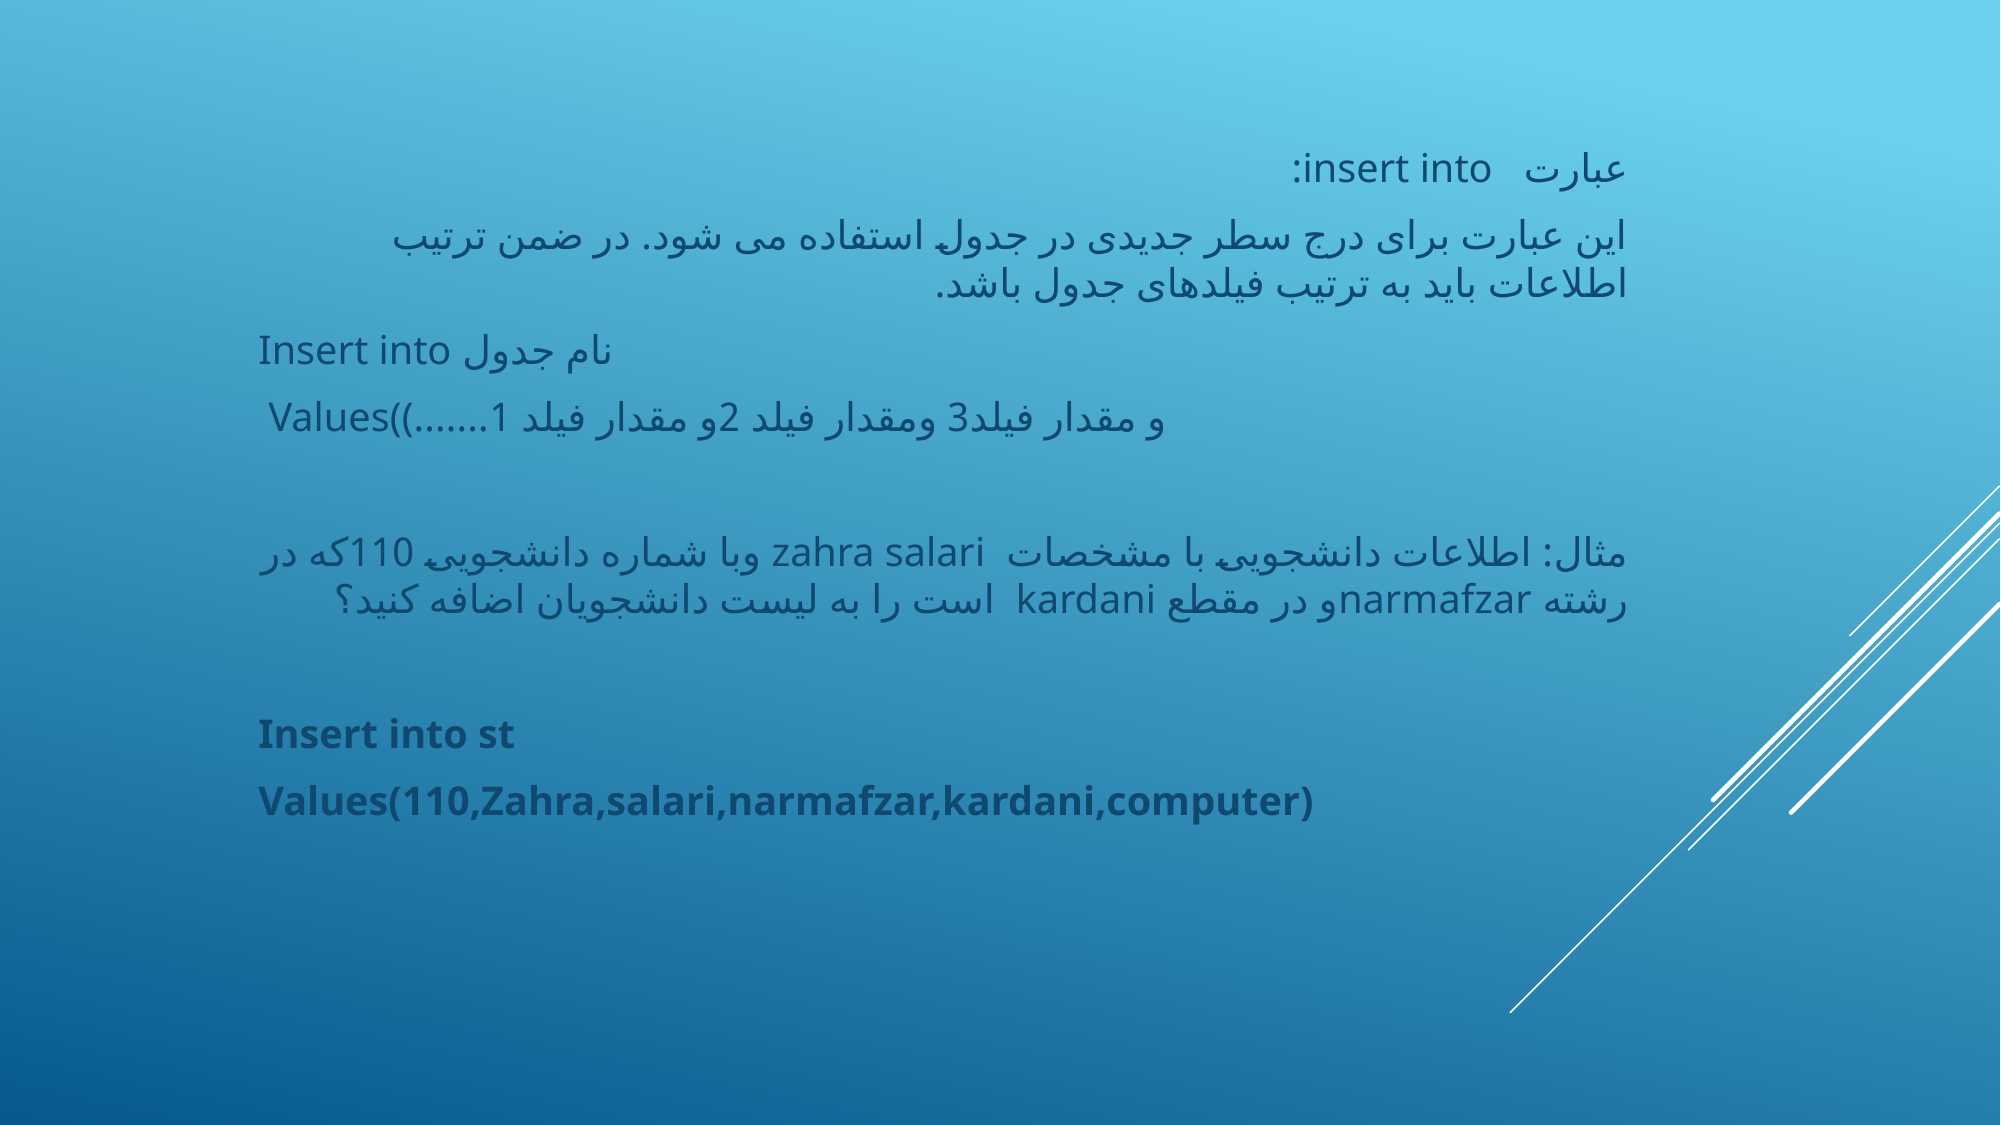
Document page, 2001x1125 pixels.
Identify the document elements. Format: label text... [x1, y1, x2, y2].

list عبارت insert into: این عبارت برای درج سطر جدیدی در جدول استفاده می شود. در ضمن ترتیب اطلاعات باید به ترتیب فیلدهای جدول باشد. Insert into نام جدول Values((.......و مقدار فیلد3 ومقدار فیلد 2و مقدار فیلد 1 مثال: اطلاعات دانشجویی با مشخصات zahra salari وبا شماره دانشجویی 110که در رشته narmafzarو در مقطع kardani است را به لیست دانشجویان اضافه کنید؟ Insert into st Values(110,Zahra,salari,narmafzar,kardani,computer) [243, 131, 1644, 835]
